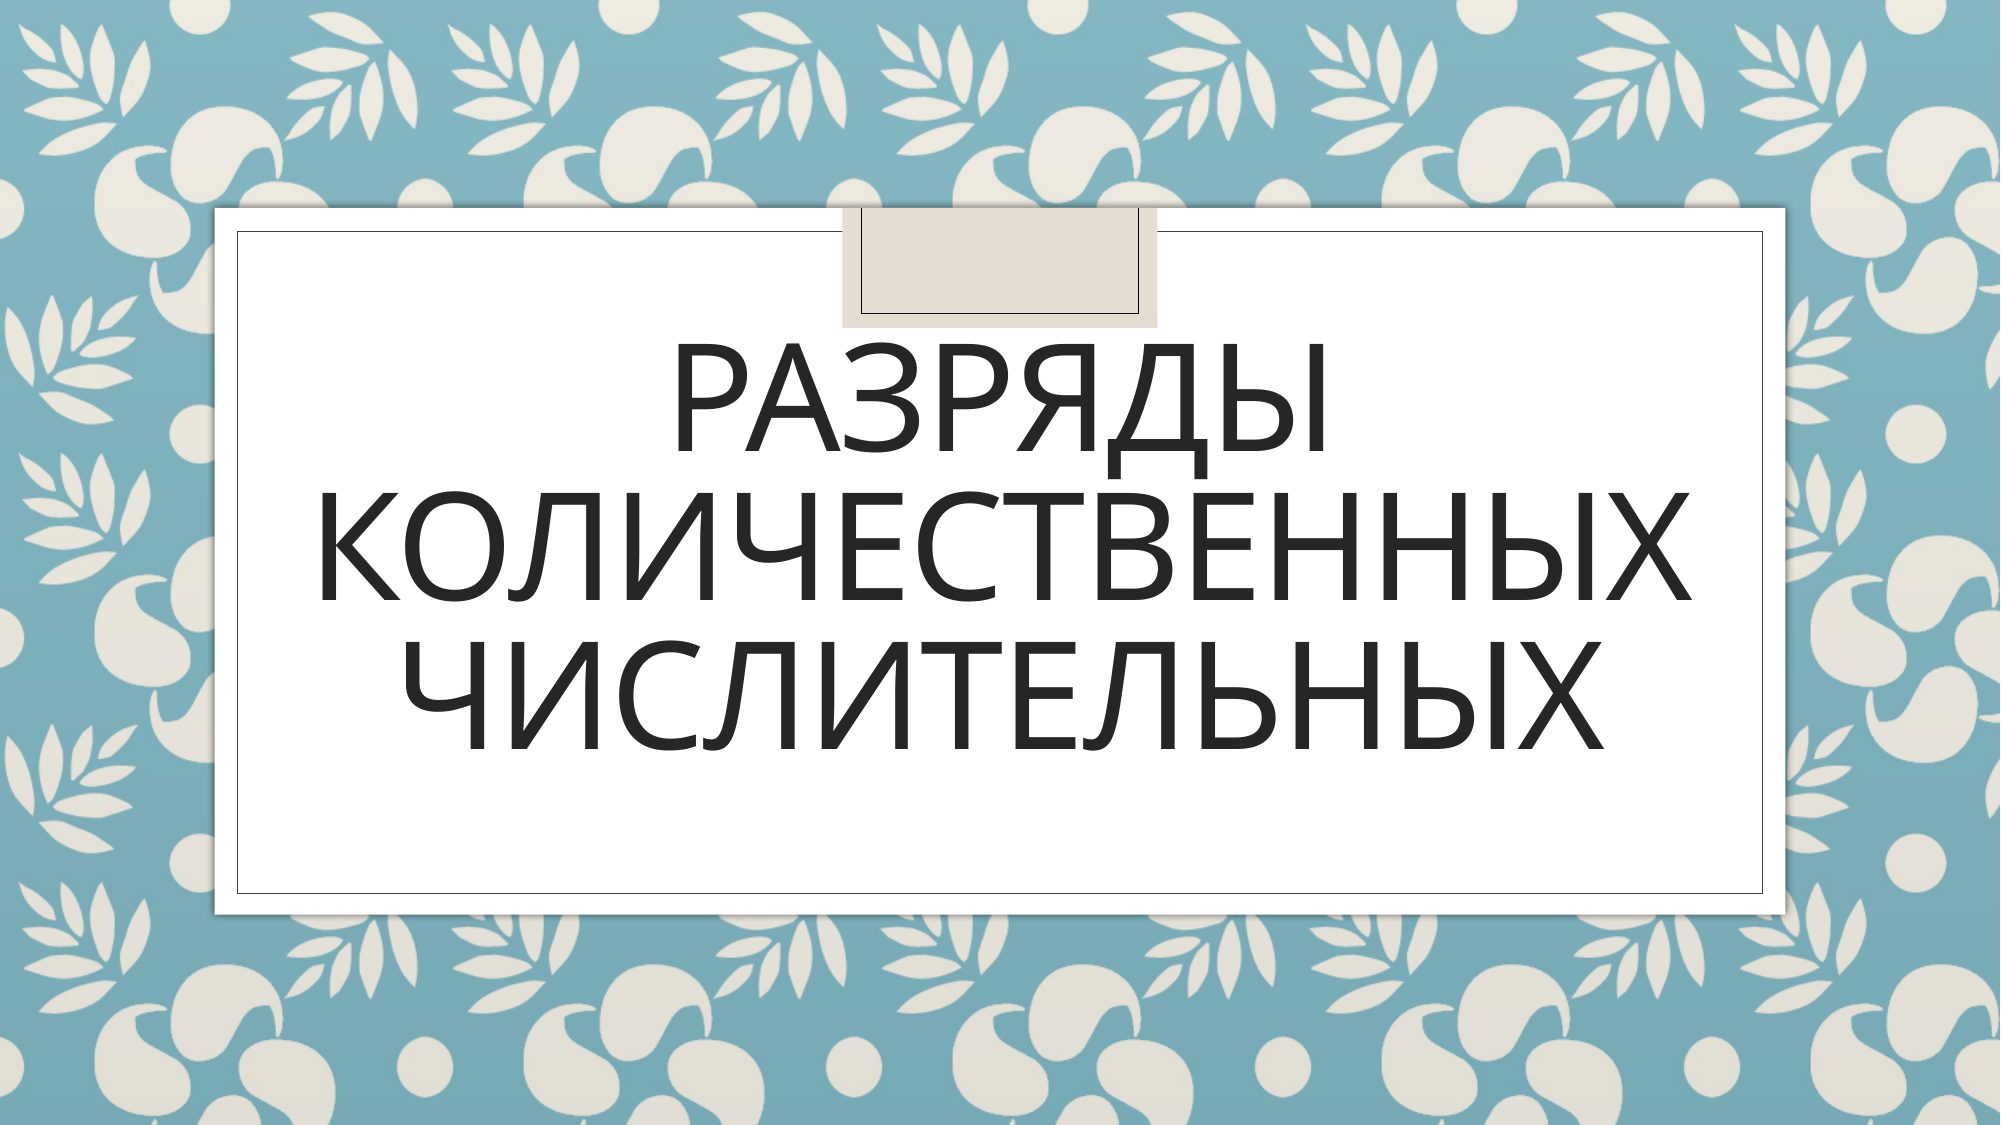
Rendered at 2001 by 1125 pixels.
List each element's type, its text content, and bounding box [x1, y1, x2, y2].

title Разряды количественных числительных [256, 343, 1744, 769]
